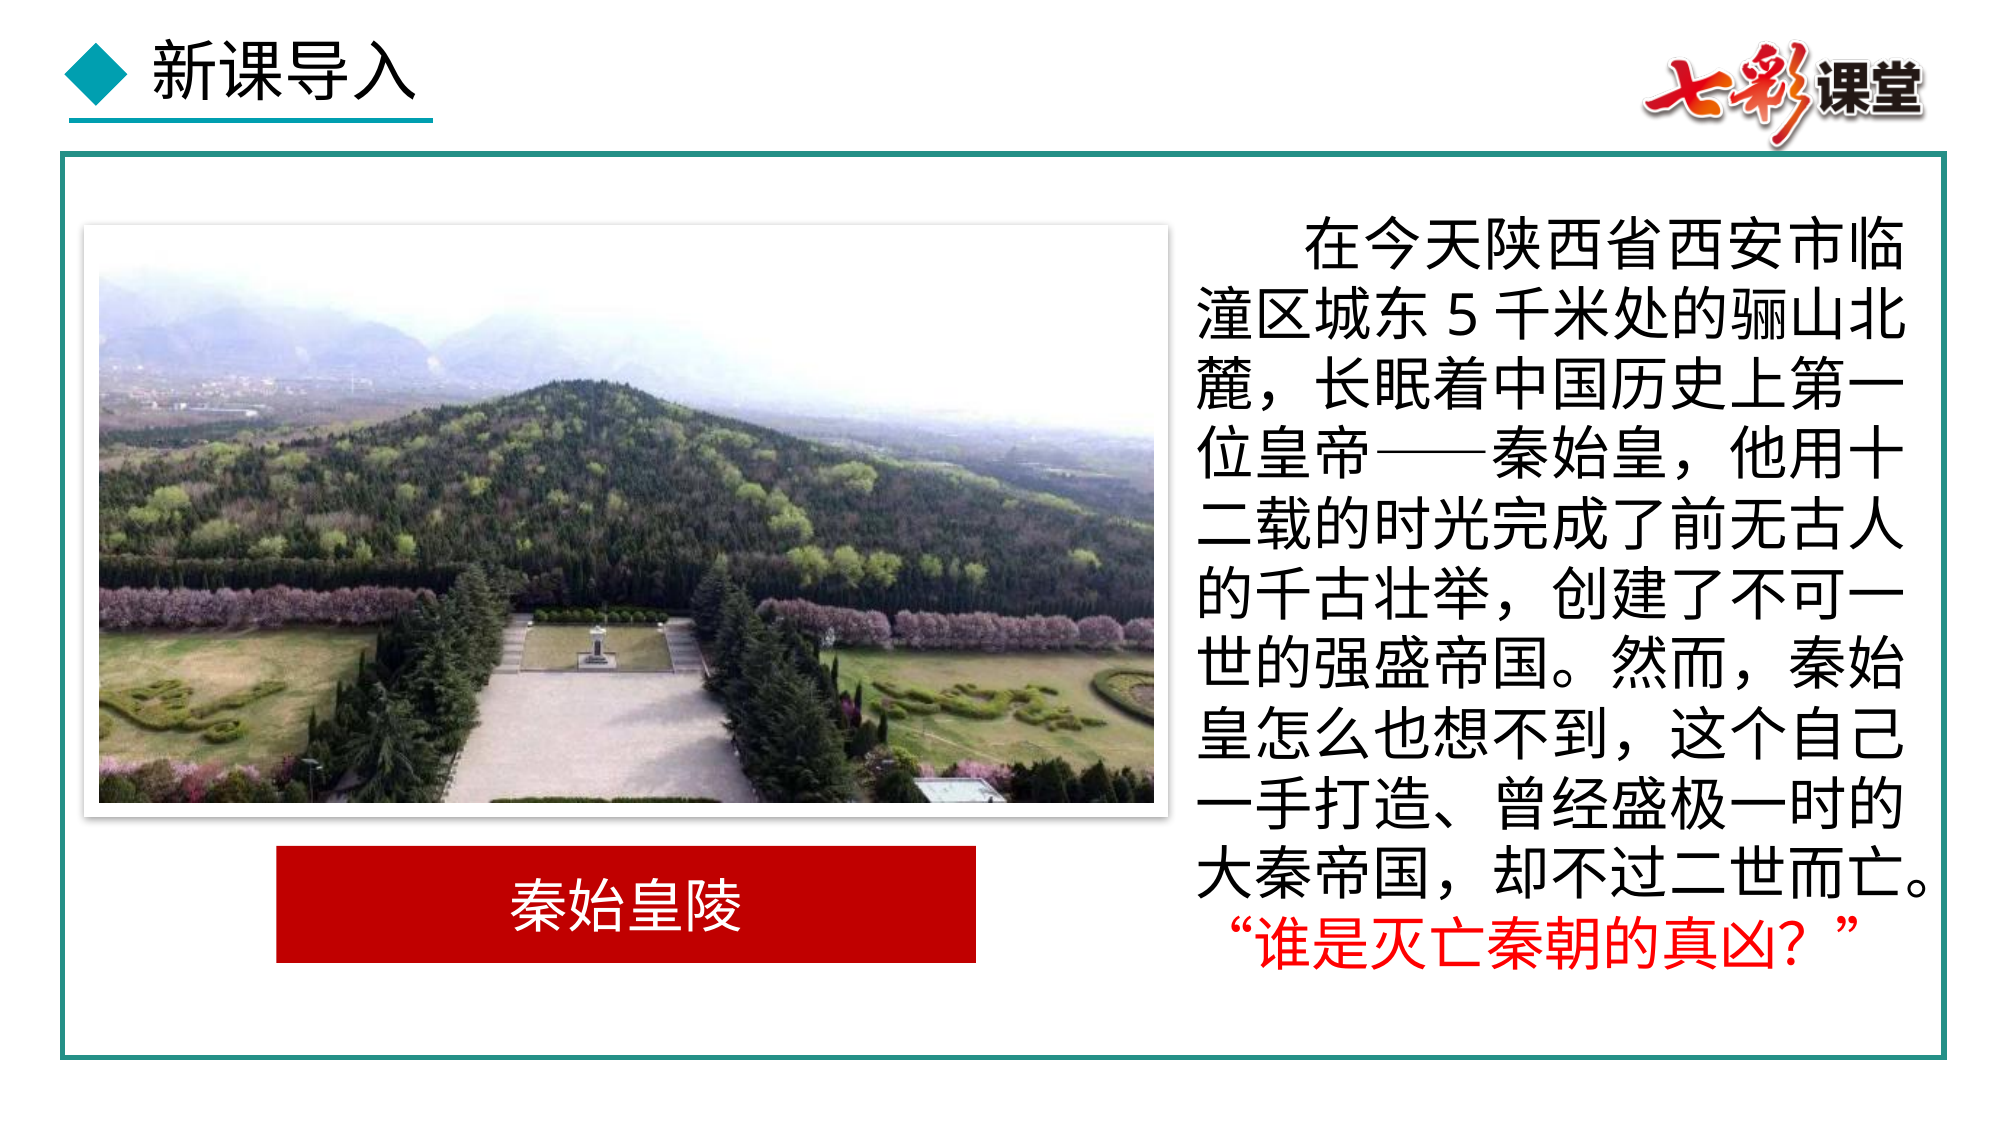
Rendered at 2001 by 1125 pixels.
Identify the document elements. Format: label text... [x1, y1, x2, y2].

text_box 秦始皇陵 [275, 845, 977, 964]
picture [1638, 35, 1932, 151]
picture [98, 239, 1155, 804]
text_box 在今天陕西省西安市临潼区城东5千米处的骊山北麓，长眠着中国历史上第一位皇帝——秦始皇，他用十二载的时光完成了前无古人的千古壮举，创建了不可一世的强盛帝国。然而，秦始皇怎么也想不到，这个自己一手打造、曾经盛极一时的大秦帝国，却不过二世而亡。“谁是灭亡秦朝的真凶？” [1180, 199, 1922, 984]
